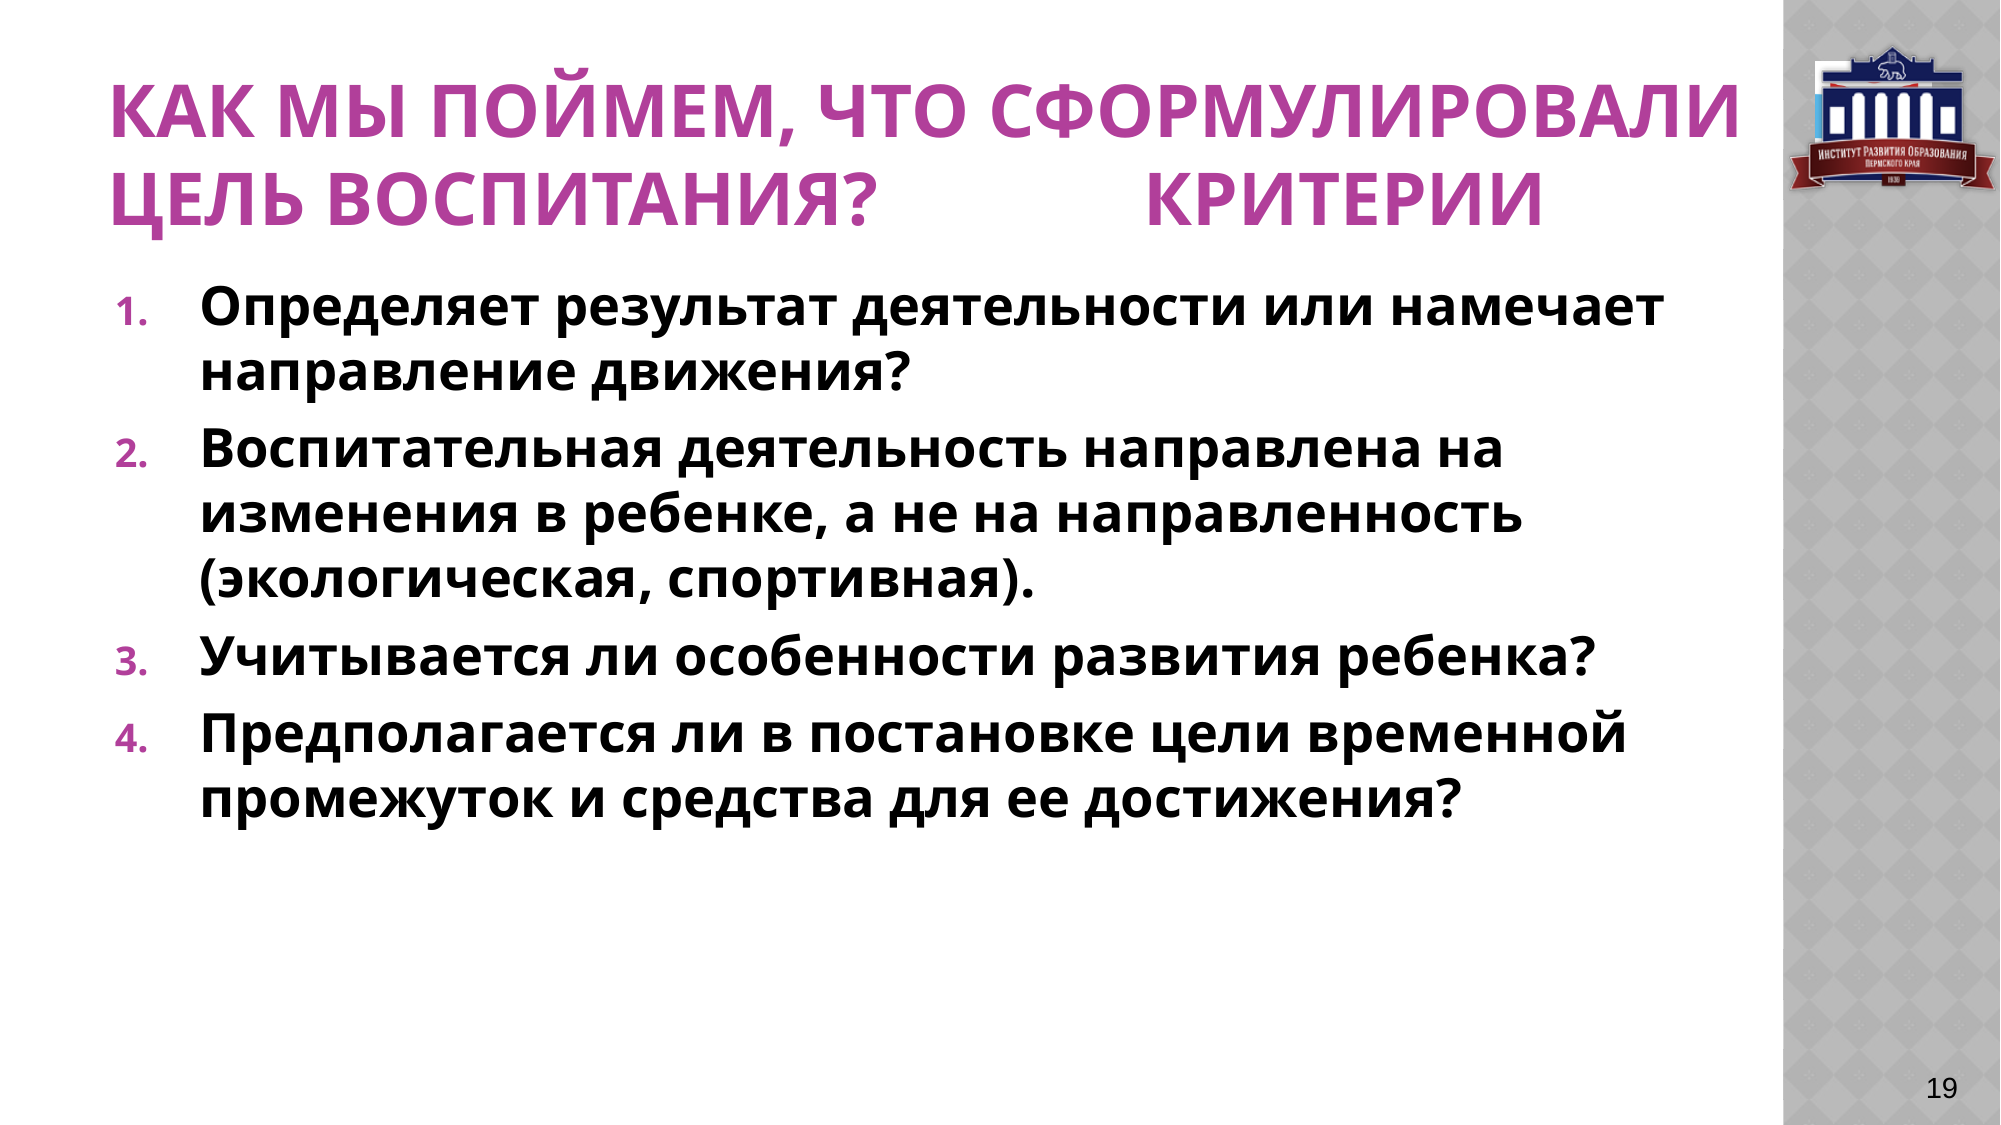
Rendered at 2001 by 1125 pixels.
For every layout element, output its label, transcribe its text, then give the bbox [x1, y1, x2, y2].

list Определяет результат деятельности или намечает направление движения? Воспитательная деятельность направлена на изменения в ребенке, а не на направленность (экологическая, спортивная). Учитывается ли особенности развития ребенка? Предполагается ли в постановке цели временной промежуток и средства для ее достижения? [99, 264, 1684, 1059]
picture [1784, 40, 2000, 196]
title Как мы поймем, что сформулировали цель воспитания? Критерии [99, 52, 1755, 240]
